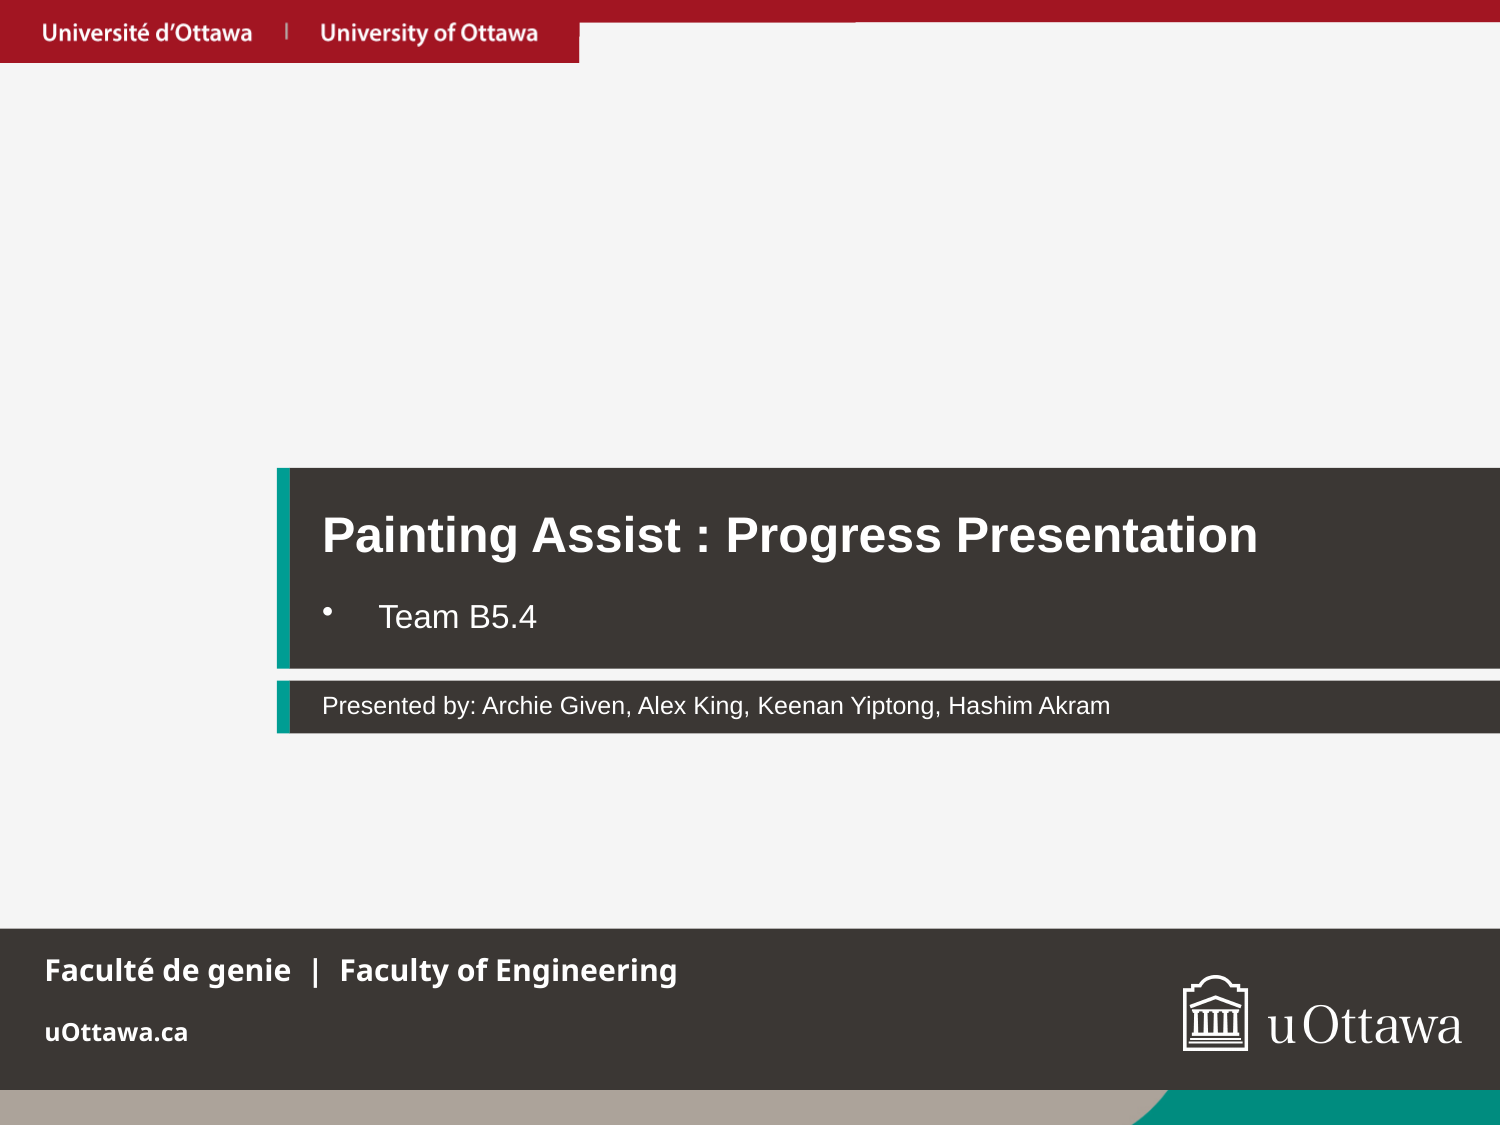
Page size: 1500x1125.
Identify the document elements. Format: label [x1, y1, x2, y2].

text_box [0, 0, 1500, 1125]
